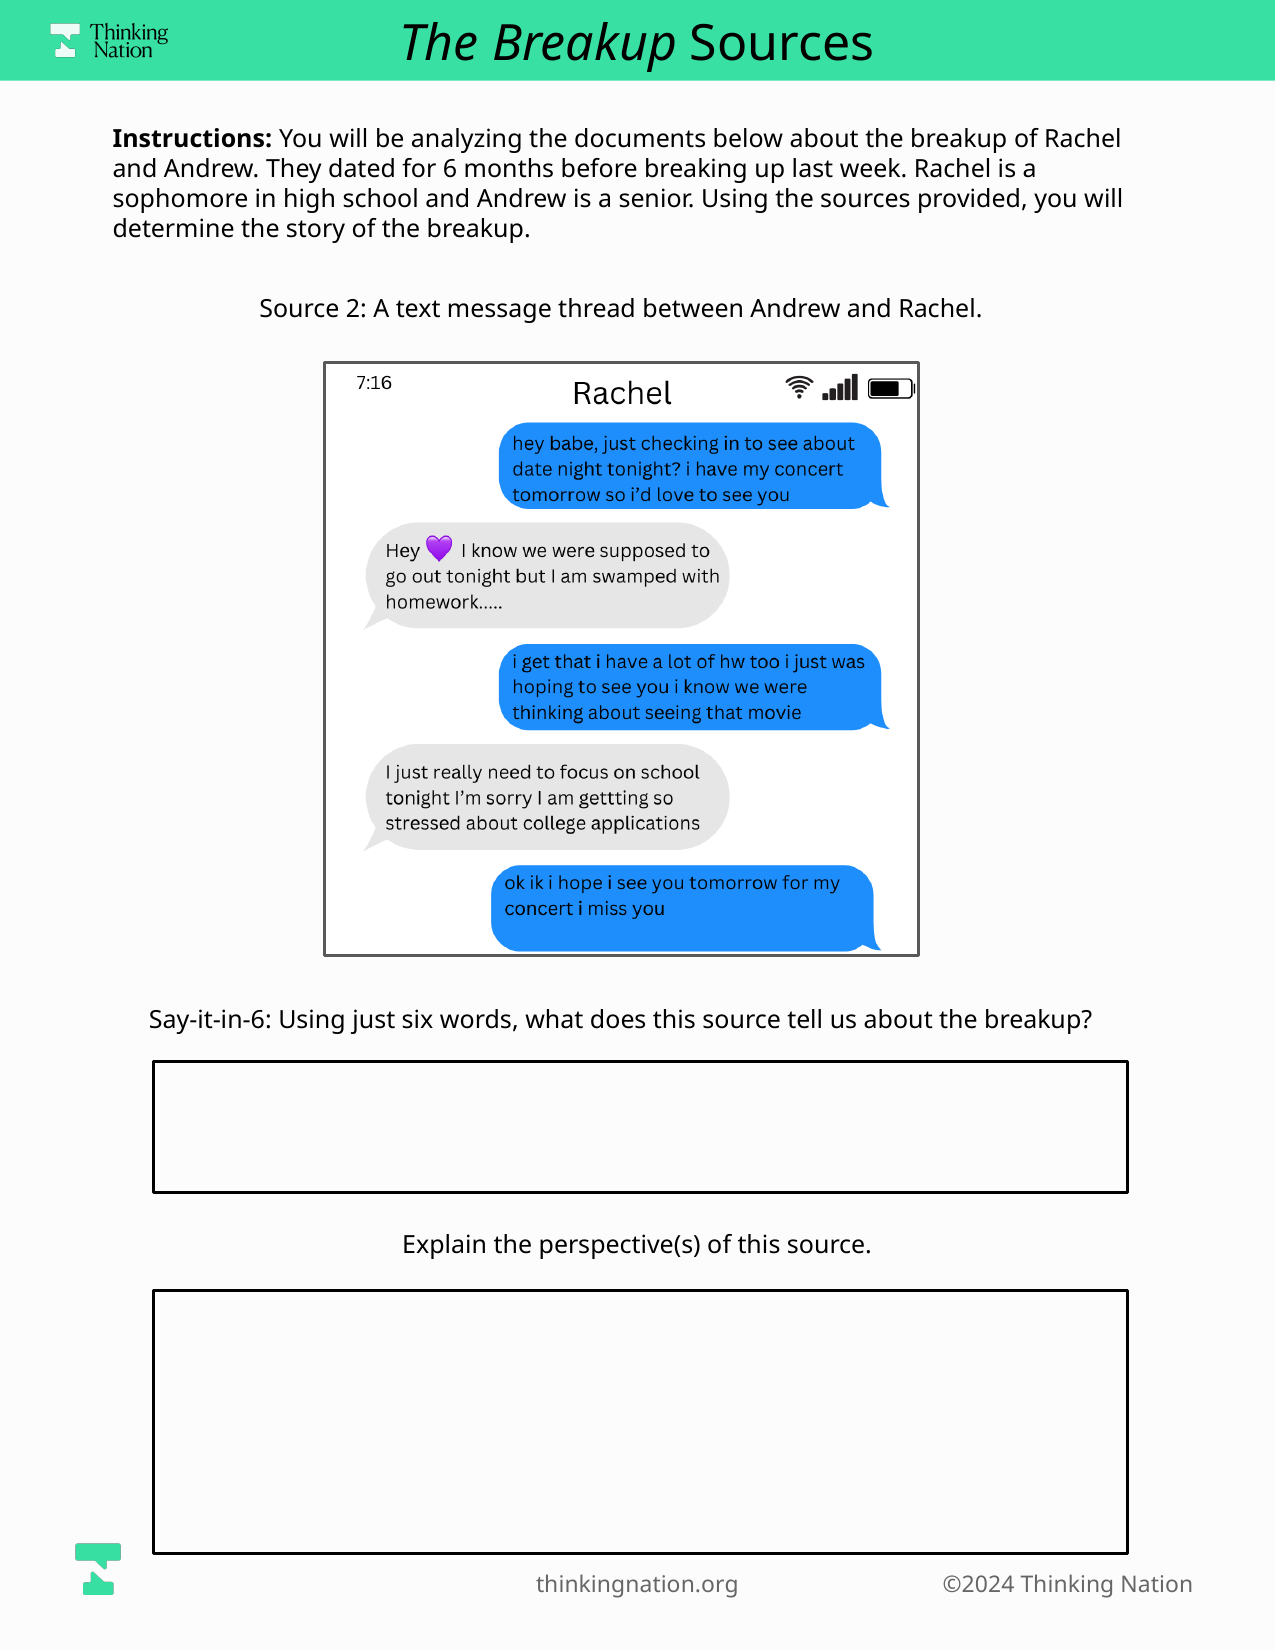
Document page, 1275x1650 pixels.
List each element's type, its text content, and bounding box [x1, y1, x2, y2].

text_box [153, 1290, 1128, 1554]
text_box The Breakup Sources [0, 0, 1275, 81]
text_box Say-it-in-6: Using just six words, what does this source tell us about the breakup? [129, 984, 1114, 1049]
text_box Source 2: A text message thread between Andrew and Rachel. [97, 272, 1146, 337]
text_box [456, 1534, 1275, 1613]
text_box Instructions: You will be analyzing the documents below about the breakup of Rachel and Andrew. They dated for 6 months before breaking up last week. Rachel is a sophomore in high school and Andrew is a senior. Using the sources provided, you will determine the story of the breakup. [97, 107, 1178, 258]
text_box [153, 1061, 1128, 1193]
text_box Explain the perspective(s) of this source. [356, 1209, 919, 1274]
picture [36, 12, 172, 69]
picture [326, 363, 917, 955]
picture [62, 1533, 134, 1605]
